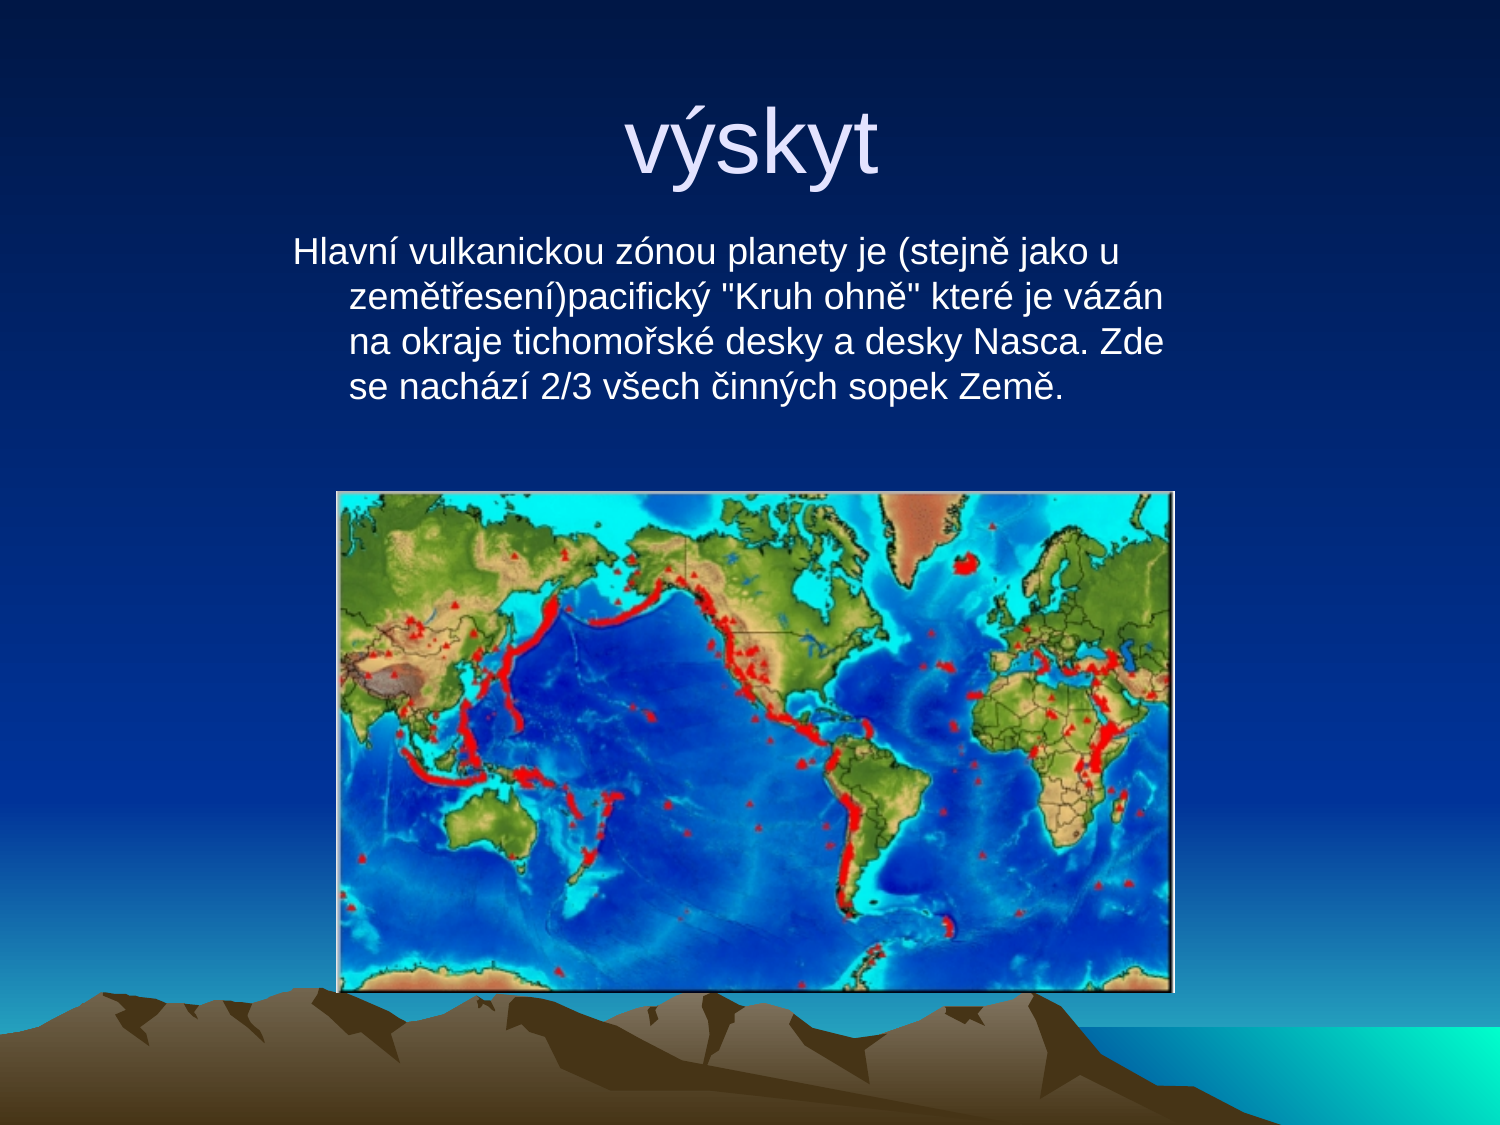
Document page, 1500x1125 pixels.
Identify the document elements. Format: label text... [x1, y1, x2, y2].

title výskyt [76, 42, 1428, 231]
list Hlavní vulkanickou zónou planety je (stejně jako u zemětřesení)pacifický "Kruh ohně" které je vázán na okraje tichomořské desky a desky Nasca. Zde se nachází 2/3 všech činných sopek Země. [277, 219, 1212, 504]
picture [336, 491, 1176, 994]
